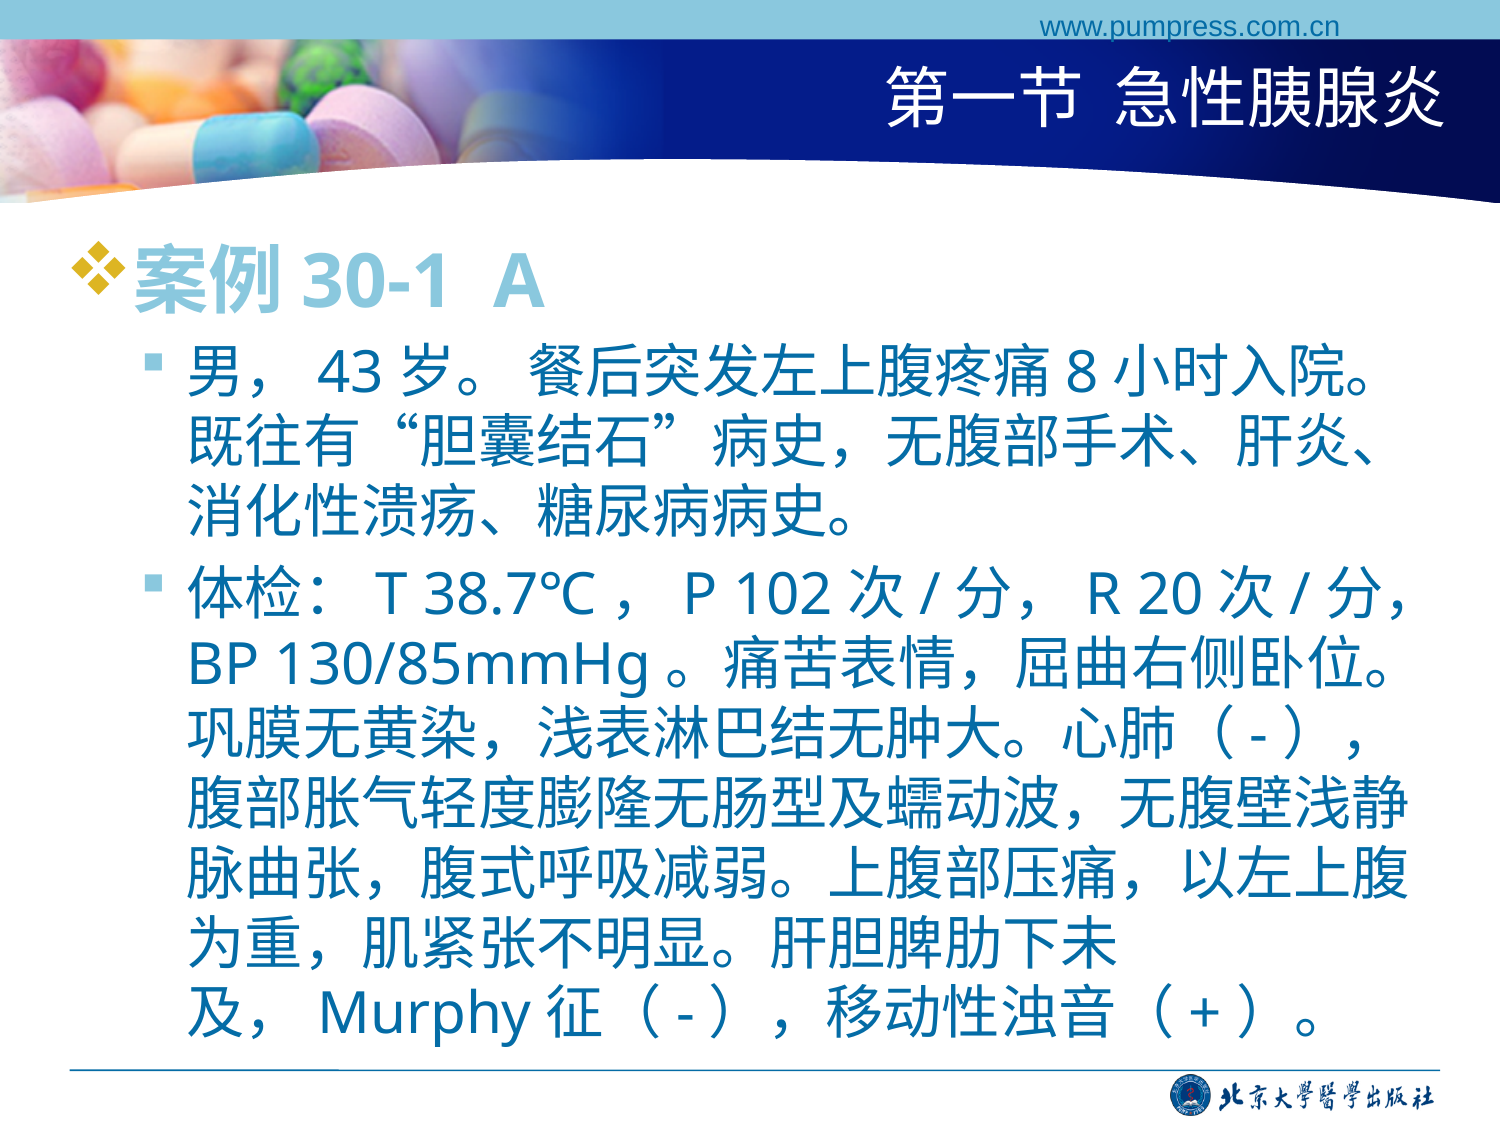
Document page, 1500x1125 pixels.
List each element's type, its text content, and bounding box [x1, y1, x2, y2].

title 第一节 急性胰腺炎 [137, 49, 1463, 143]
picture [1170, 1074, 1436, 1118]
list 案例30-1 A 男，43岁。 餐后突发左上腹疼痛8小时入院。既往有“胆囊结石”病史，无腹部手术、肝炎、消化性溃疡、糖尿病病史。 体检：T 38.7℃，P 102次/分，R 20次/分，BP 130/85mmHg。痛苦表情，屈曲右侧卧位。巩膜无黄染，浅表淋巴结无肿大。心肺（-），腹部胀气轻度膨隆无肠型及蠕动波，无腹壁浅静脉曲张，腹式呼吸减弱。上腹部压痛，以左上腹为重，肌紧张不明显。肝胆脾肋下未及，Murphy征（-），移动性浊音（+）。 [49, 224, 1463, 1026]
picture [0, 40, 1500, 203]
slide_number www.pumpress.com.cn [1025, 0, 1463, 38]
